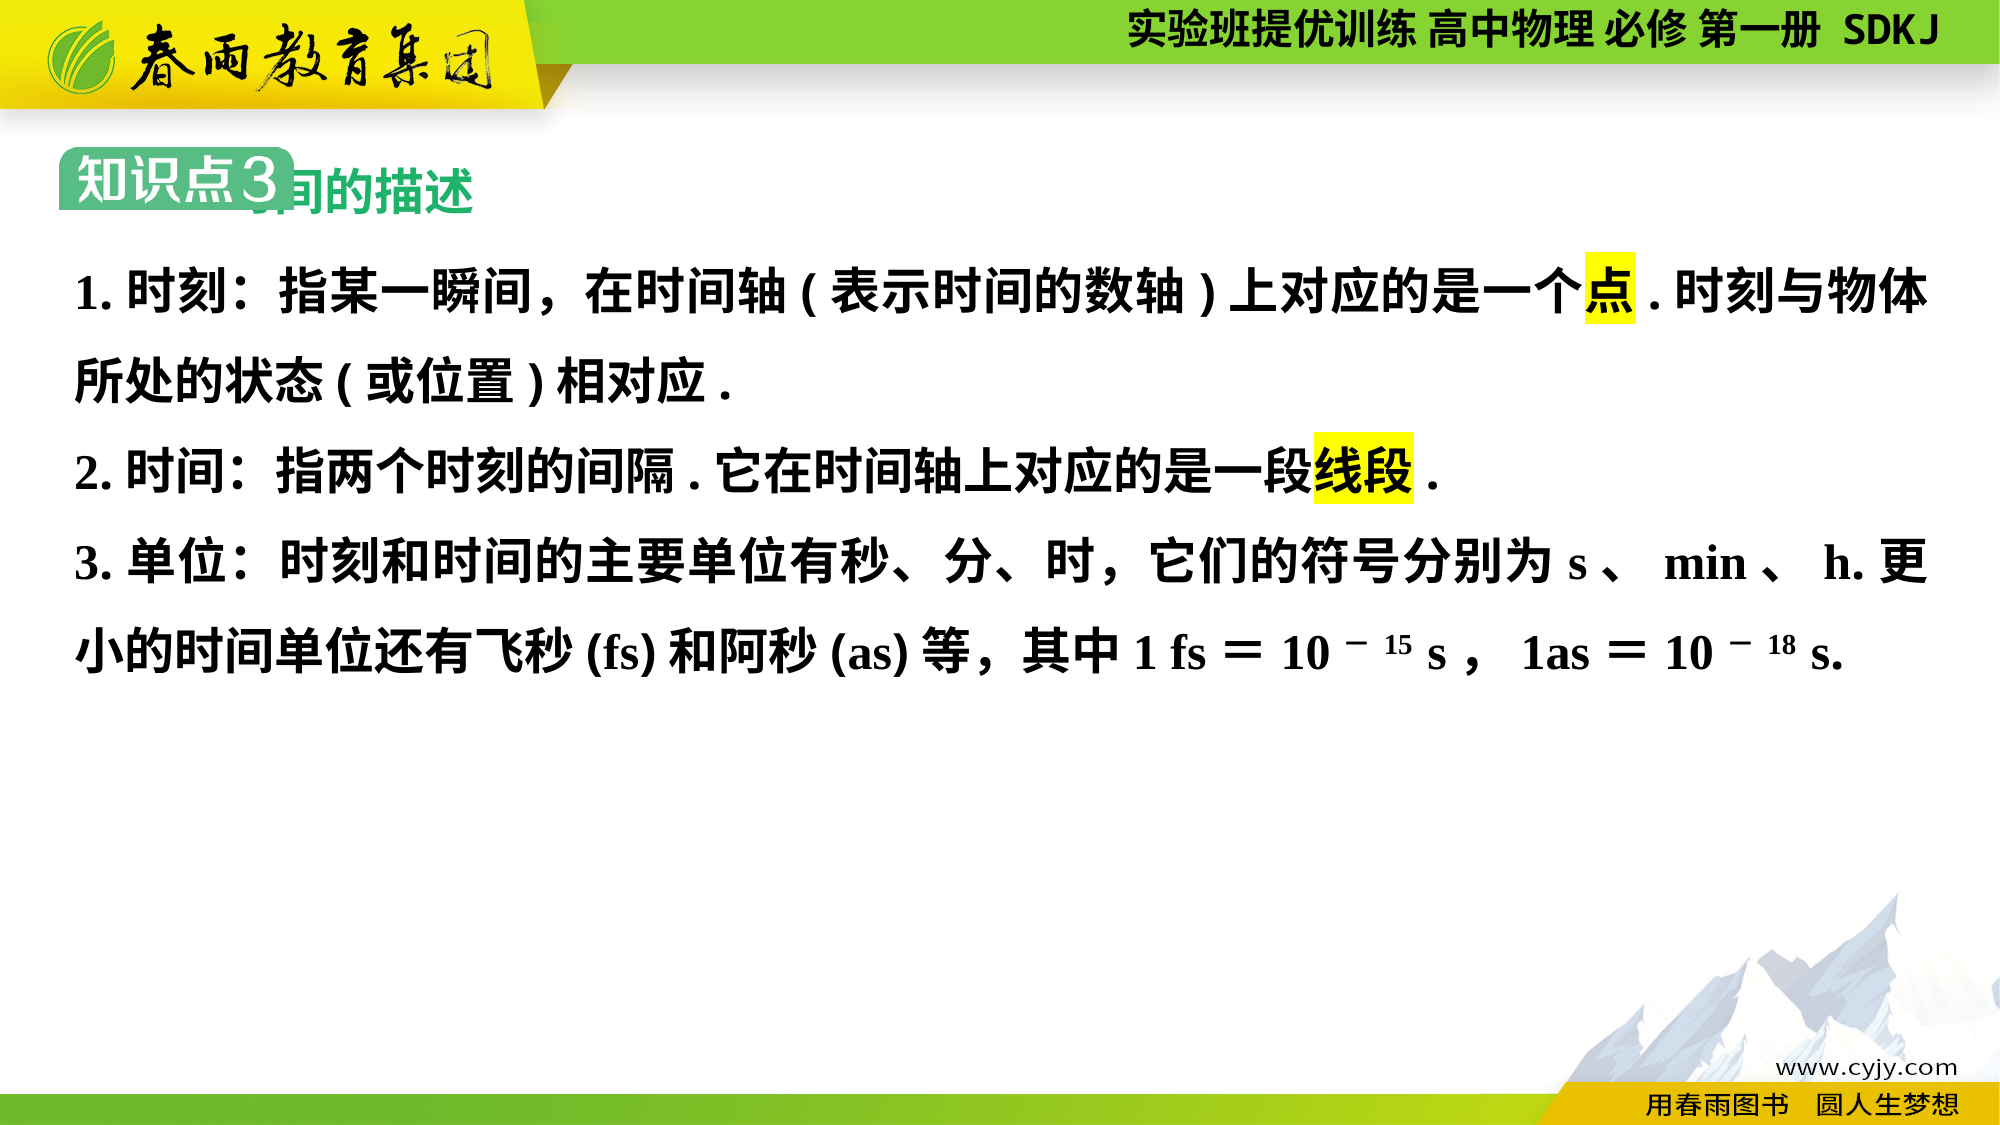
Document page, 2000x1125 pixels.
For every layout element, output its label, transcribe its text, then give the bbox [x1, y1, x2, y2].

list 时间的描述 [59, 122, 1944, 217]
picture [0, 0, 2000, 1125]
text_box 1.时刻：指某一瞬间，在时间轴(表示时间的数轴)上对应的是一个点.时刻与物体所处的状态(或位置)相对应. 2.时间：指两个时刻的间隔.它在时间轴上对应的是一段线段. 3.单位：时刻和时间的主要单位有秒、分、时，它们的符号分别为s、min、h.更小的时间单位还有飞秒(fs)和阿秒(as)等，其中1 fs＝10－15 s，1as＝10－18 s. [59, 222, 1944, 688]
